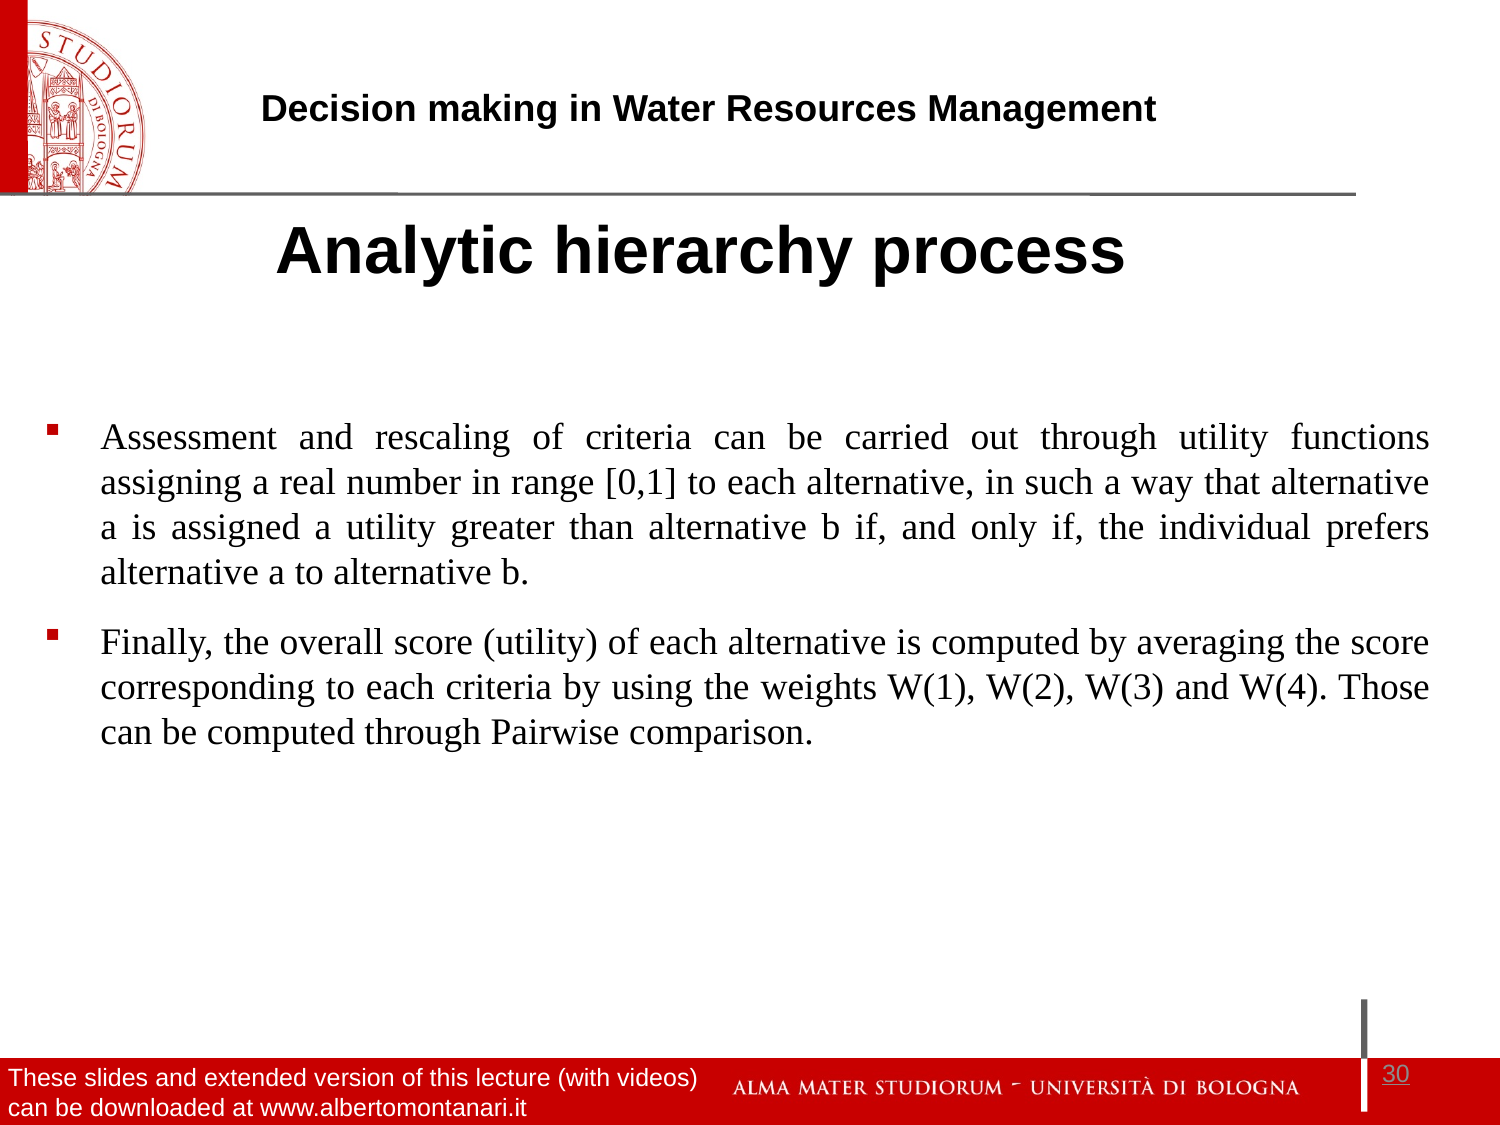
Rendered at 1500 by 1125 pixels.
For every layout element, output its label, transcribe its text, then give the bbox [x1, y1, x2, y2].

list Assessment and rescaling of criteria can be carried out through utility functions assigning a real number in range [0,1] to each alternative, in such a way that alternative a is assigned a utility greater than alternative b if, and only if, the individual prefers alternative a to alternative b. Finally, the overall score (utility) of each alternative is computed by averaging the score corresponding to each criteria by using the weights W(1), W(2), W(3) and W(4). Those can be computed through Pairwise comparison. [29, 404, 1447, 1058]
slide_number 30 [1074, 1042, 1425, 1103]
picture [28, 16, 151, 192]
text_box Analytic hierarchy process [105, 199, 1298, 294]
picture [0, 1058, 1500, 1125]
